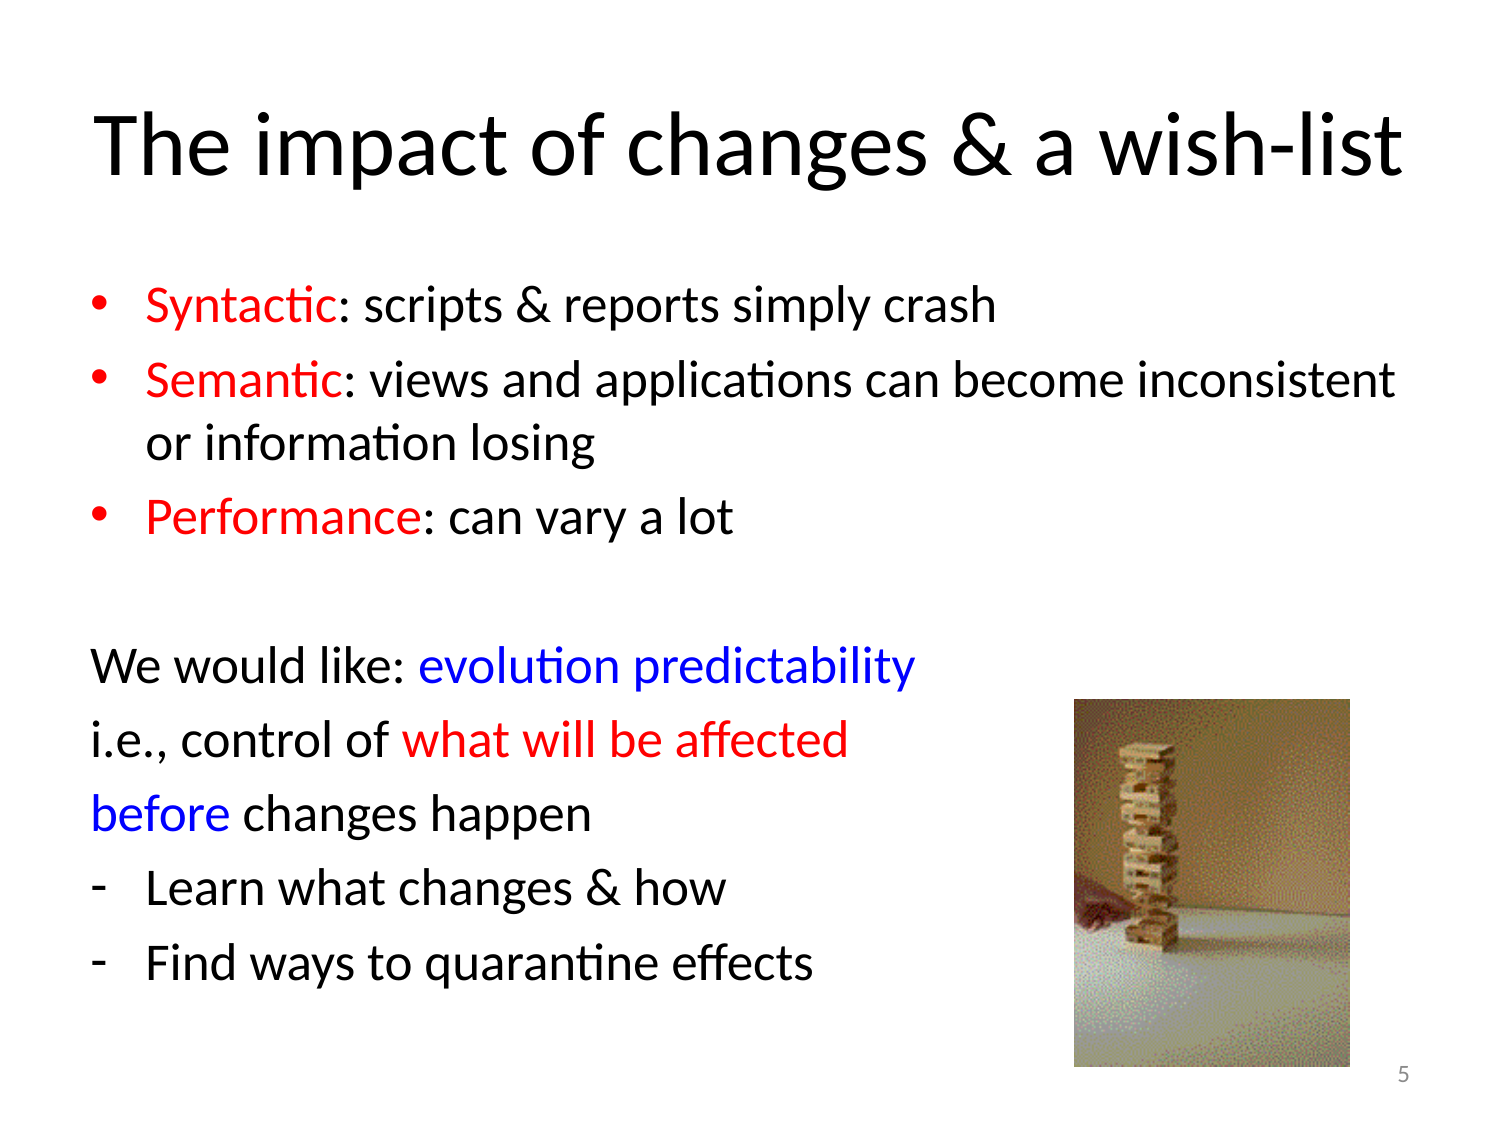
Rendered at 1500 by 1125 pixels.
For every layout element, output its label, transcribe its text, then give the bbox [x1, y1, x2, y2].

title The impact of changes & a wish-list [75, 45, 1425, 233]
slide_number 5 [1074, 1042, 1425, 1103]
list Syntactic: scripts & reports simply crash Semantic: views and applications can become inconsistent or information losing Performance: can vary a lot We would like: evolution predictability i.e., control of what will be affected before changes happen Learn what changes & how Find ways to quarantine effects [75, 262, 1425, 1005]
picture [1074, 699, 1351, 1067]
